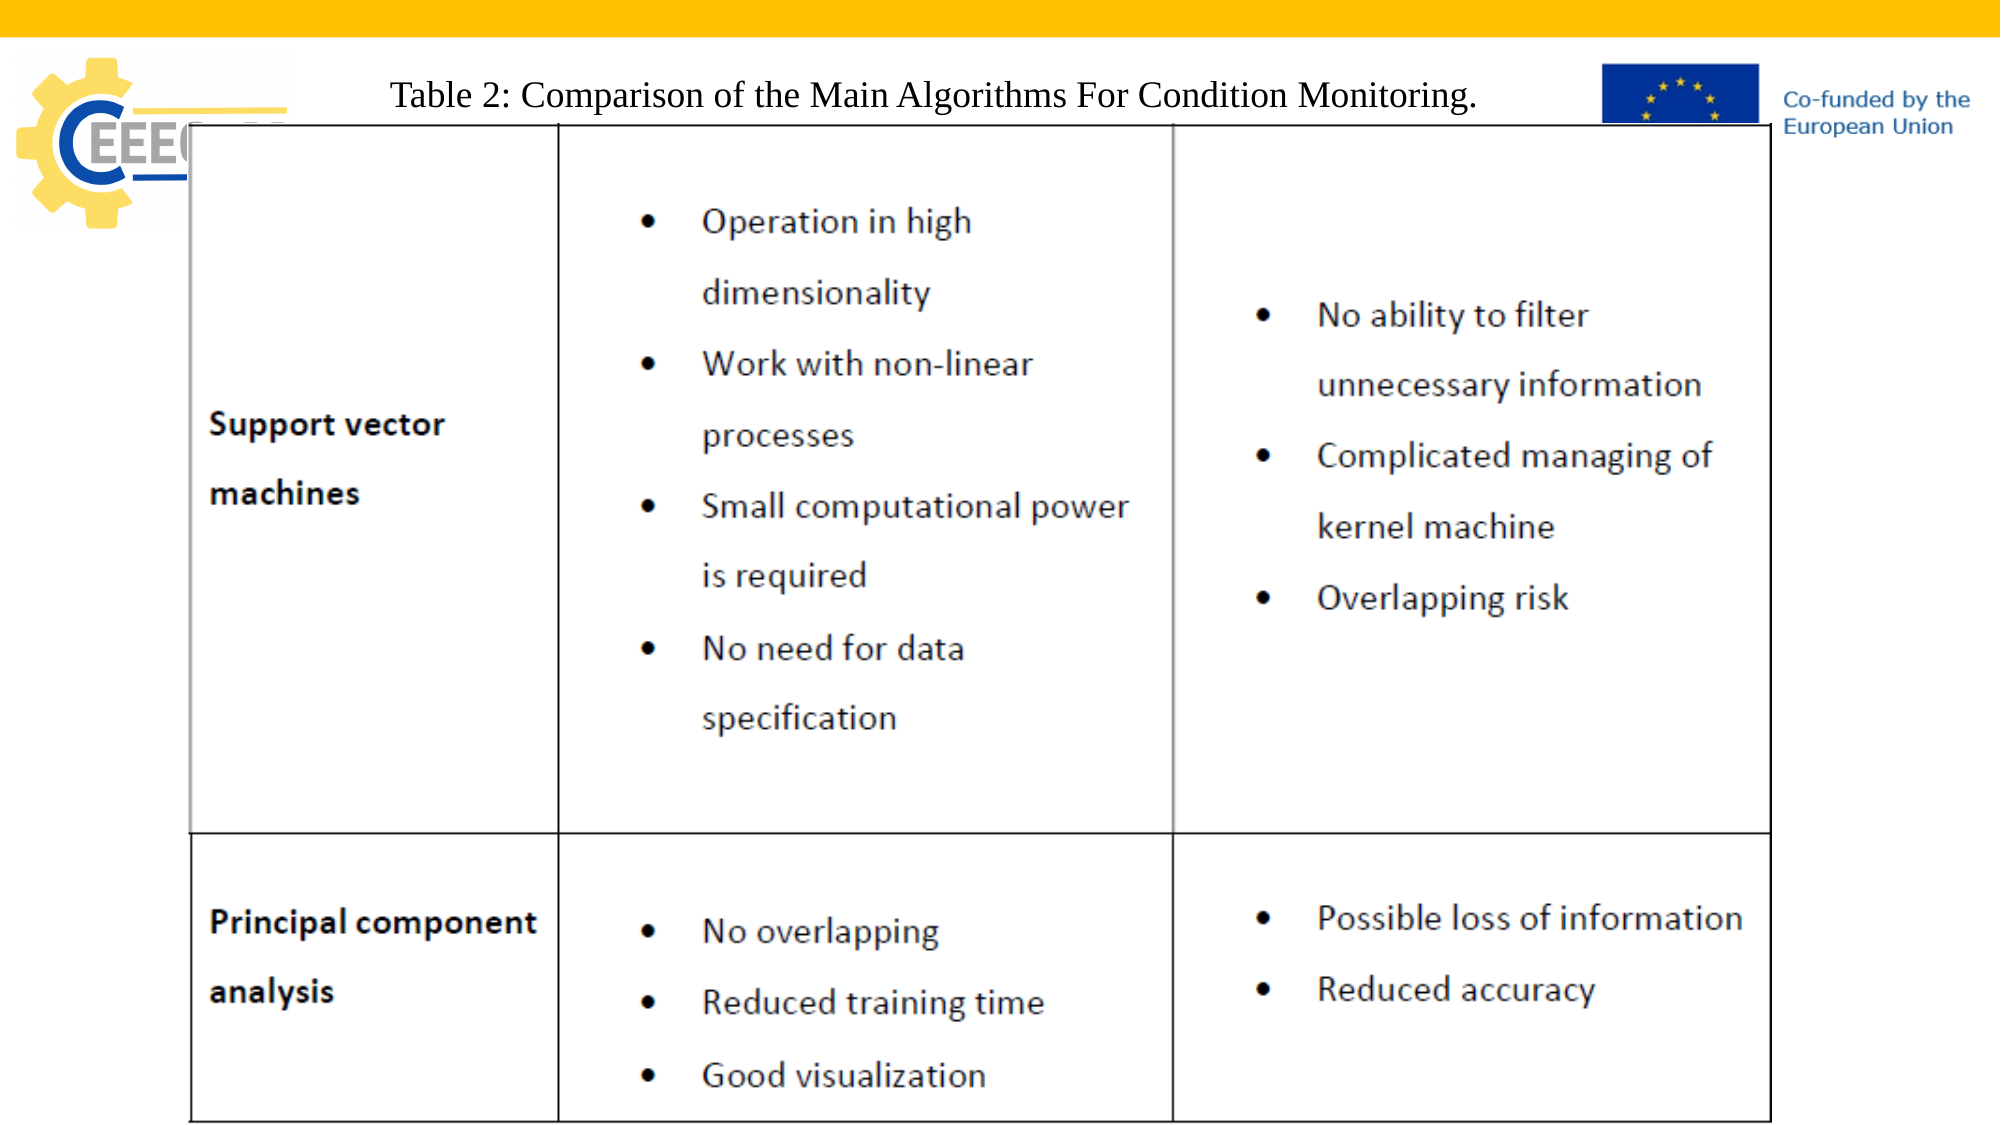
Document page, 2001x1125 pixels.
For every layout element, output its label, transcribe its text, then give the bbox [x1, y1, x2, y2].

text_box Table 2: Comparison of the Main Algorithms For Condition Monitoring. [374, 62, 1572, 121]
picture [11, 46, 2000, 1125]
